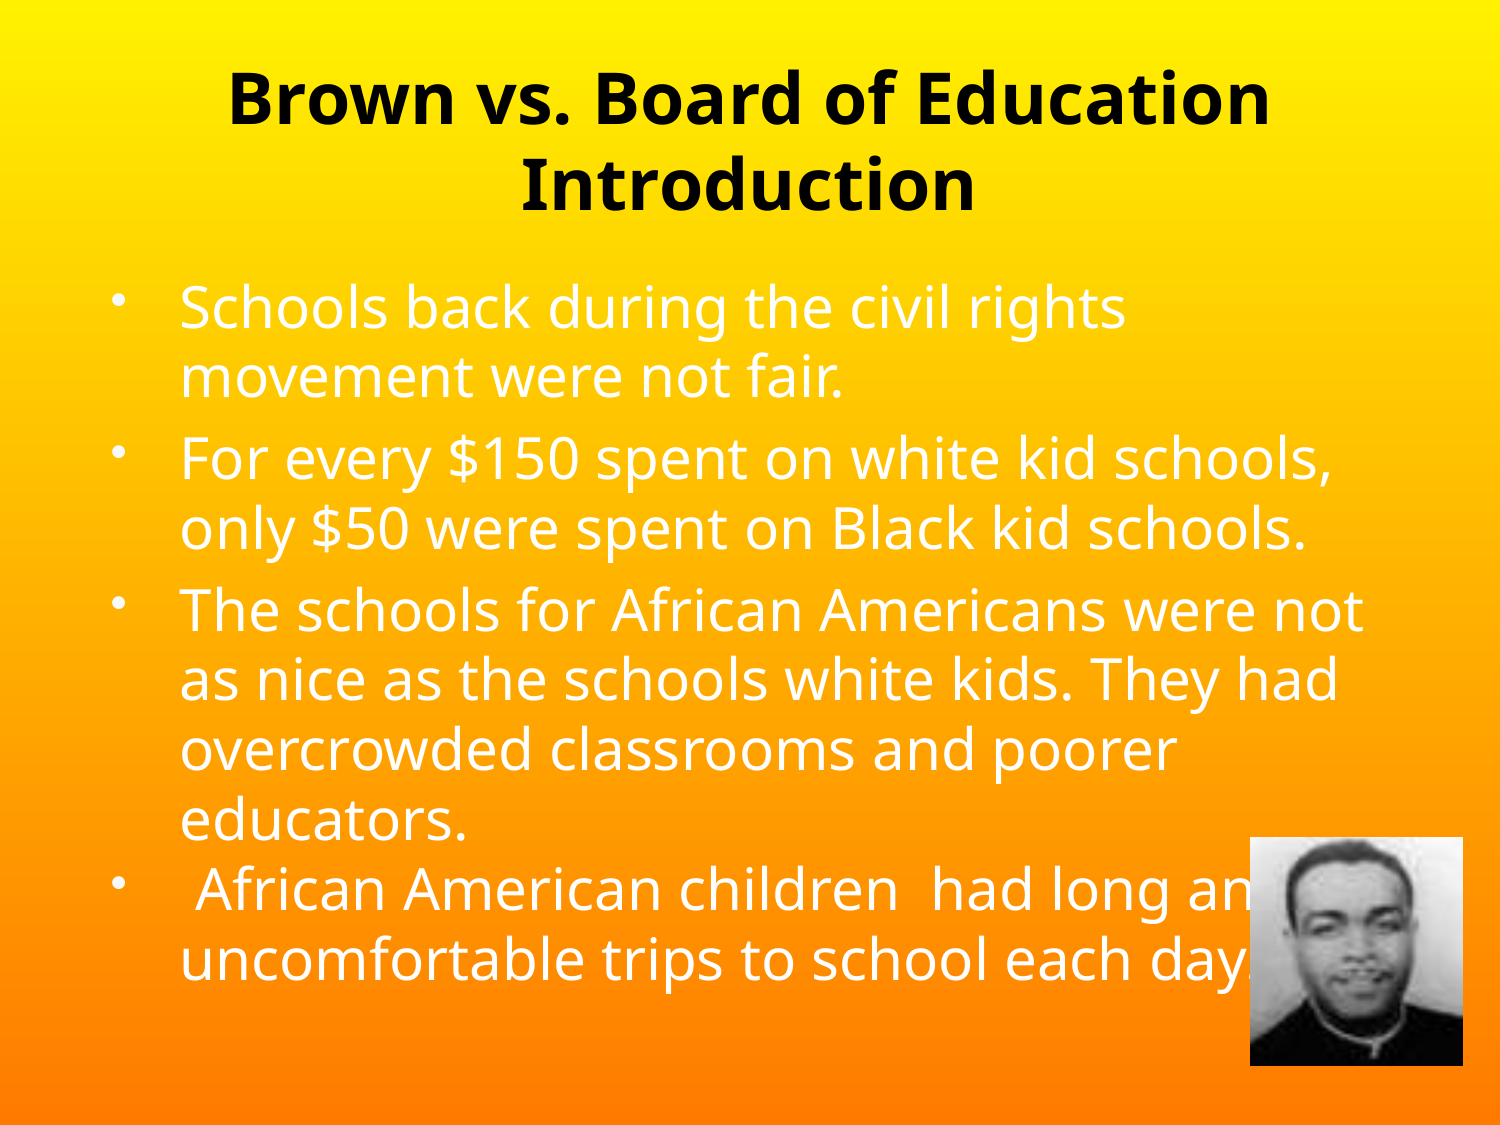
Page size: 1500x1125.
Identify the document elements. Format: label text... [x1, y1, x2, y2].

picture [1249, 837, 1463, 1066]
list Schools back during the civil rights movement were not fair. For every $150 spent on white kid schools, only $50 were spent on Black kid schools. The schools for African Americans were not as nice as the schools white kids. They had overcrowded classrooms and poorer educators. African American children had long and uncomfortable trips to school each day. [75, 262, 1425, 1035]
title Brown vs. Board of Education Introduction [75, 45, 1425, 233]
